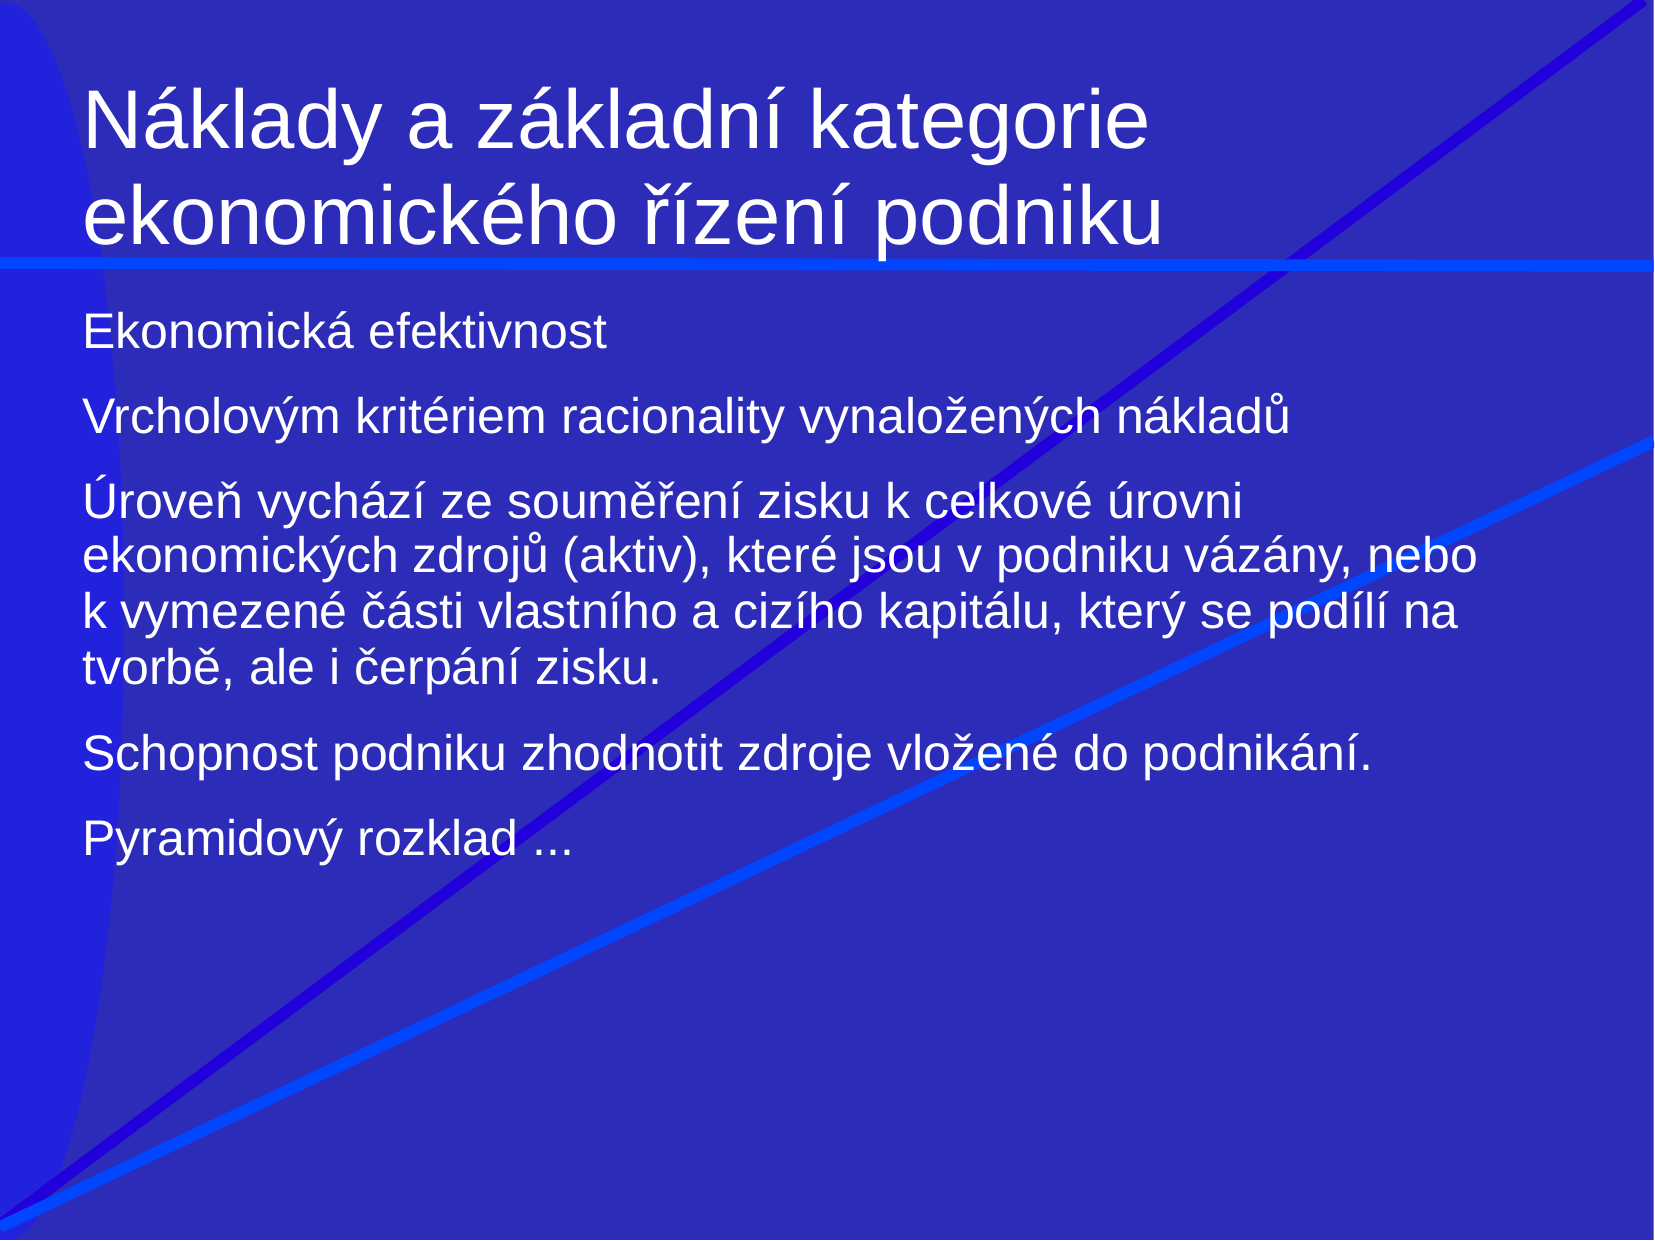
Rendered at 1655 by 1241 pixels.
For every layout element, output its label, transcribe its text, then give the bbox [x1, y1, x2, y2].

text_box Ekonomická efektivnost Vrcholovým kritériem racionality vynaložených nákladů Úroveň vychází ze souměření zisku k celkové úrovni ekonomických zdrojů (aktiv), které jsou v podniku vázány, nebo k vymezené části vlastního a cizího kapitálu, který se podílí na tvorbě, ale i čerpání zisku. Schopnost podniku zhodnotit zdroje vložené do podnikání. Pyramidový rozklad ... [80, 298, 1482, 866]
title Náklady a základní kategorie ekonomického řízení podniku [80, 69, 1574, 277]
